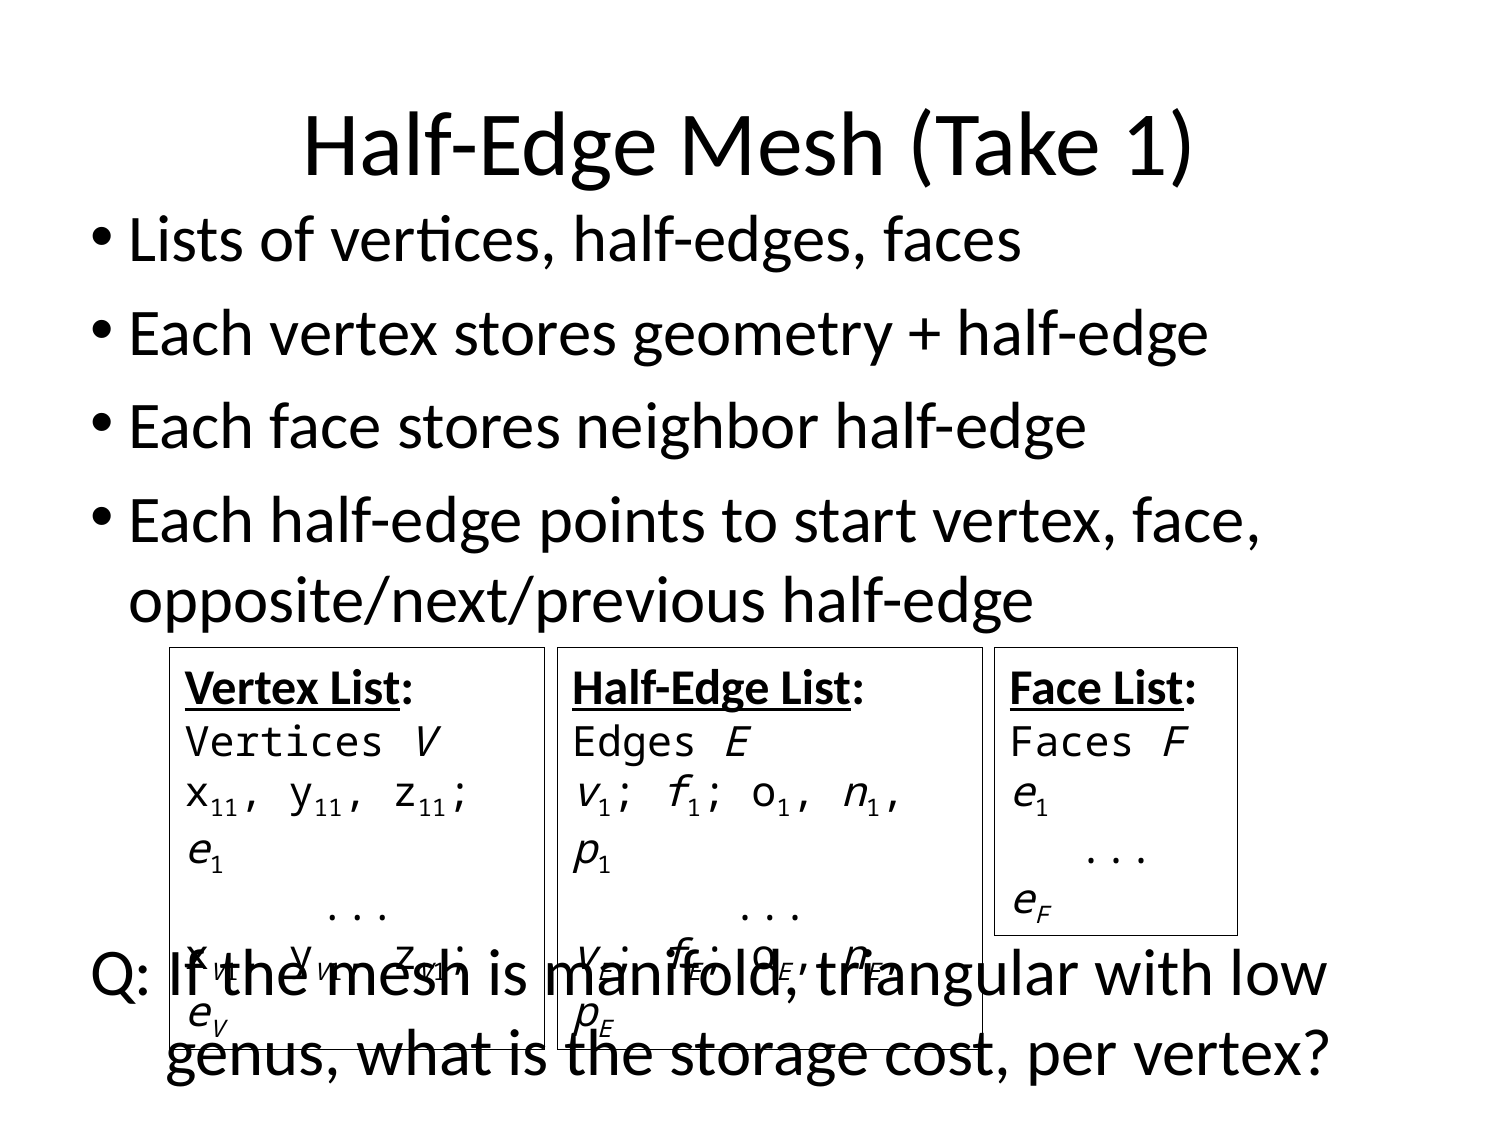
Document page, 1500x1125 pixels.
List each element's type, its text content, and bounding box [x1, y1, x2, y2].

text_box Half-Edge List: Edges E v1; f1; o1, n1, p1 ... vE; fE; oE, nE, pE [557, 647, 983, 1050]
list Lists of vertices, half-edges, faces Each vertex stores geometry + half-edge Each face stores neighbor half-edge Each half-edge points to start vertex, face, opposite/next/previous half-edge Q: If the mesh is manifold, triangular with low genus, what is the storage cost, per vertex? [75, 187, 1425, 1125]
text_box Vertex List: Vertices V x11, y11, z11; e1 ... xV1, yV1, zV1; eV [169, 647, 545, 1050]
text_box Face List: Faces F e1 ... eF [994, 647, 1238, 936]
title Half-Edge Mesh (Take 1) [75, 45, 1425, 187]
